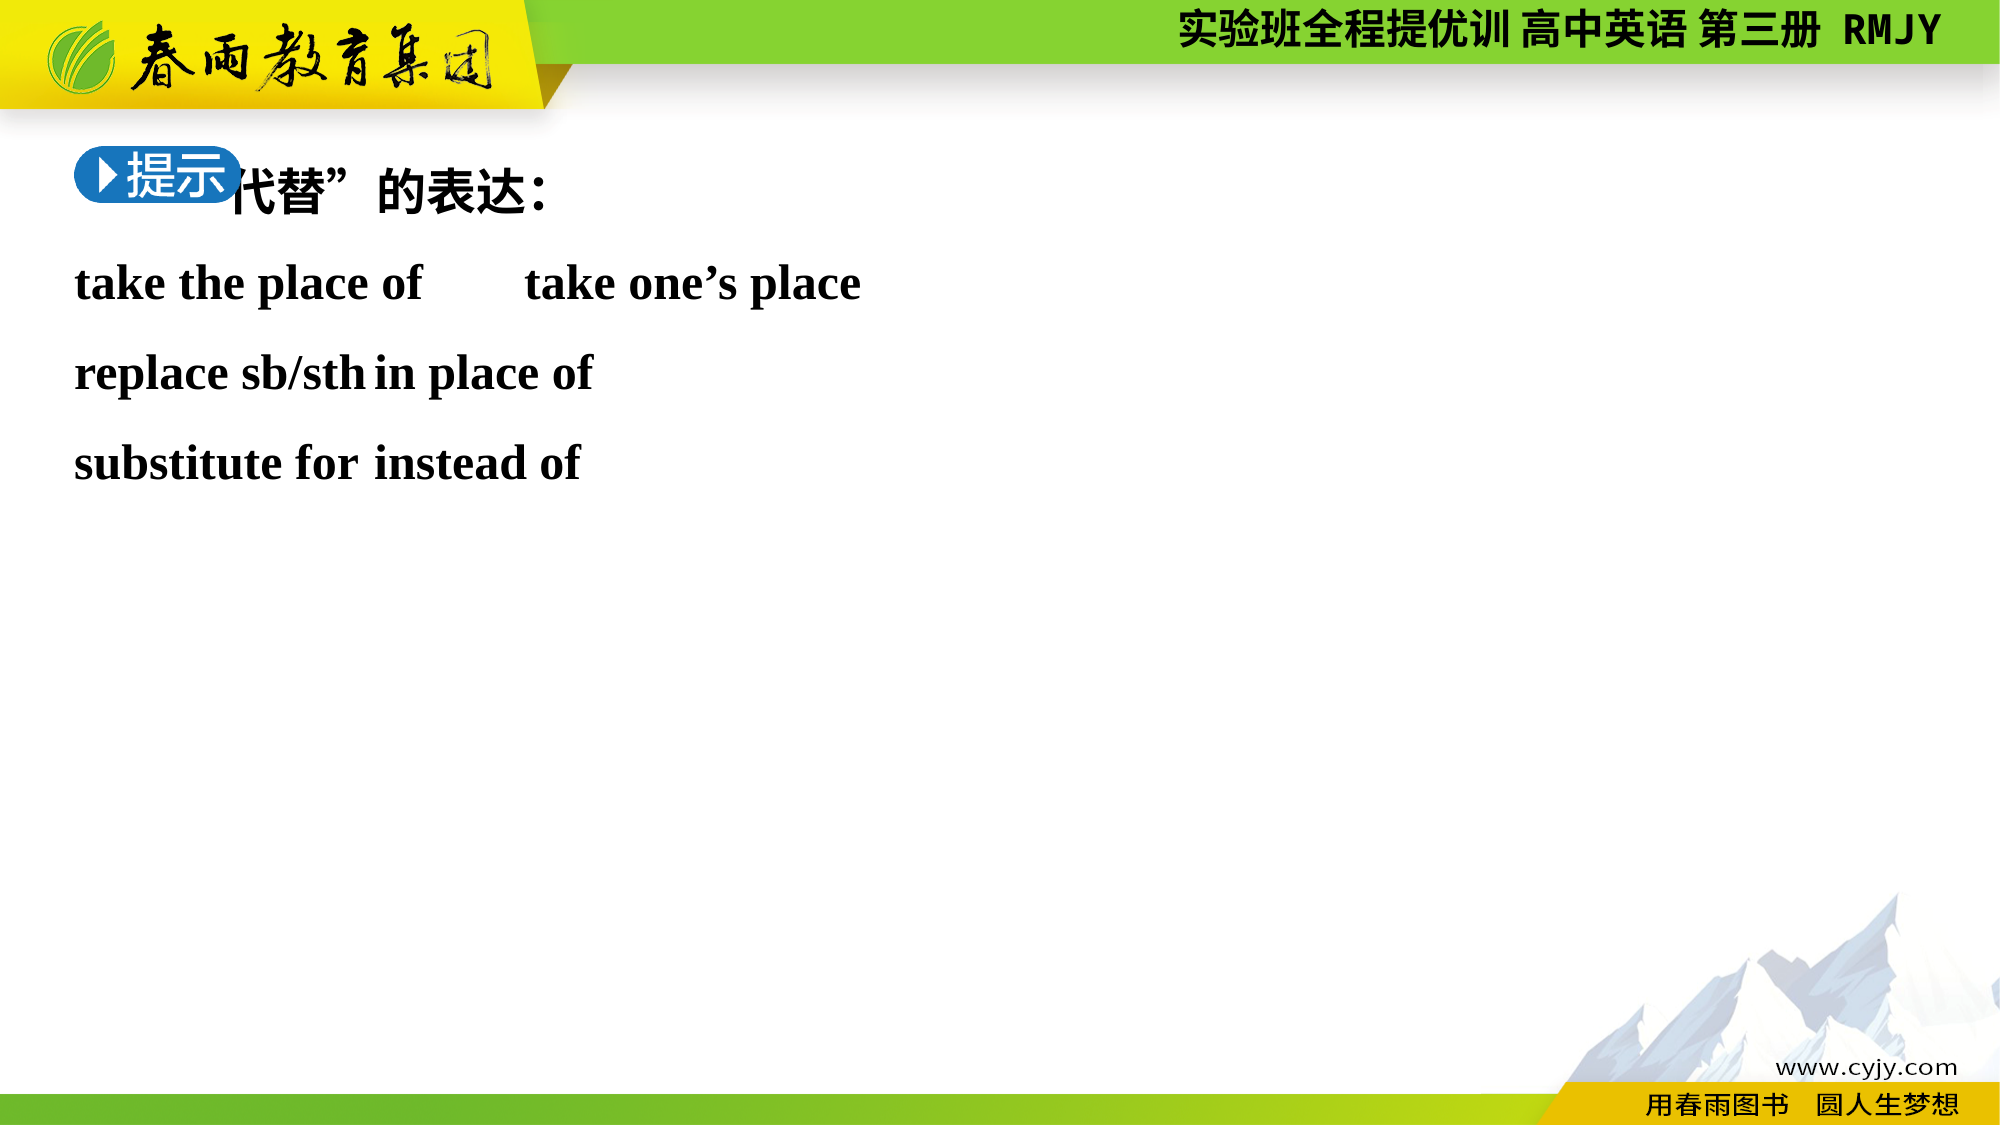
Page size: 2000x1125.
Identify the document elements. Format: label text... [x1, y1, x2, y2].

list “代替”的表达： take the place of take one’s place replace sb/sth in place of substitute for instead of [59, 122, 1944, 491]
picture [0, 0, 2000, 1125]
